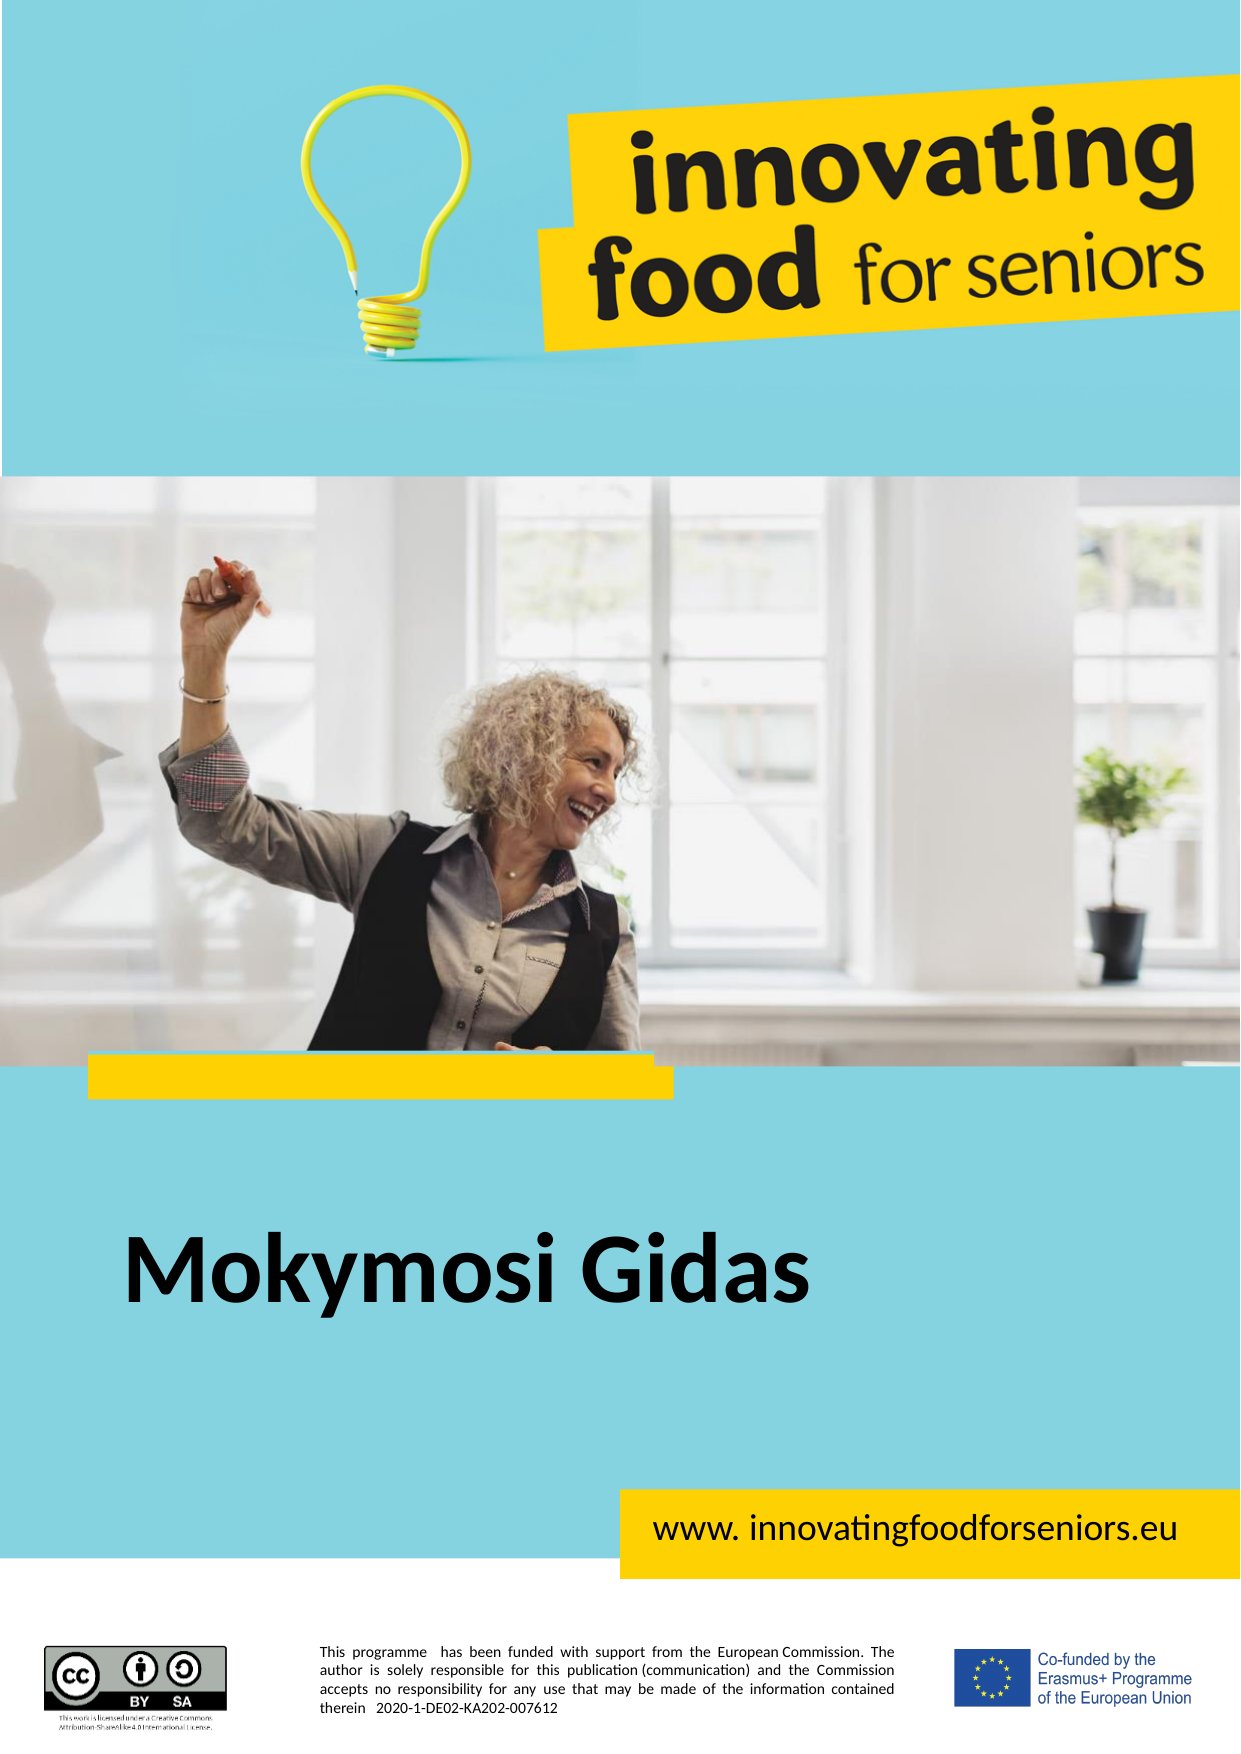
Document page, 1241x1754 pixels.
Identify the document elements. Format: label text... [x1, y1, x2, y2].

list Mokymosi Gidas [107, 1208, 1007, 1443]
text_box This programme has been funded with support from the European Commission. The author is solely responsible for this publication (communication) and the Commission accepts no responsibility for any use that may be made of the information contained therein 2020-1-DE02-KA202-007612 [304, 1634, 909, 1724]
list www. innovatingfoodforseniors.eu [627, 1500, 1194, 1559]
picture [0, 0, 1241, 1067]
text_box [909, 1634, 1241, 1725]
picture [41, 1642, 229, 1734]
